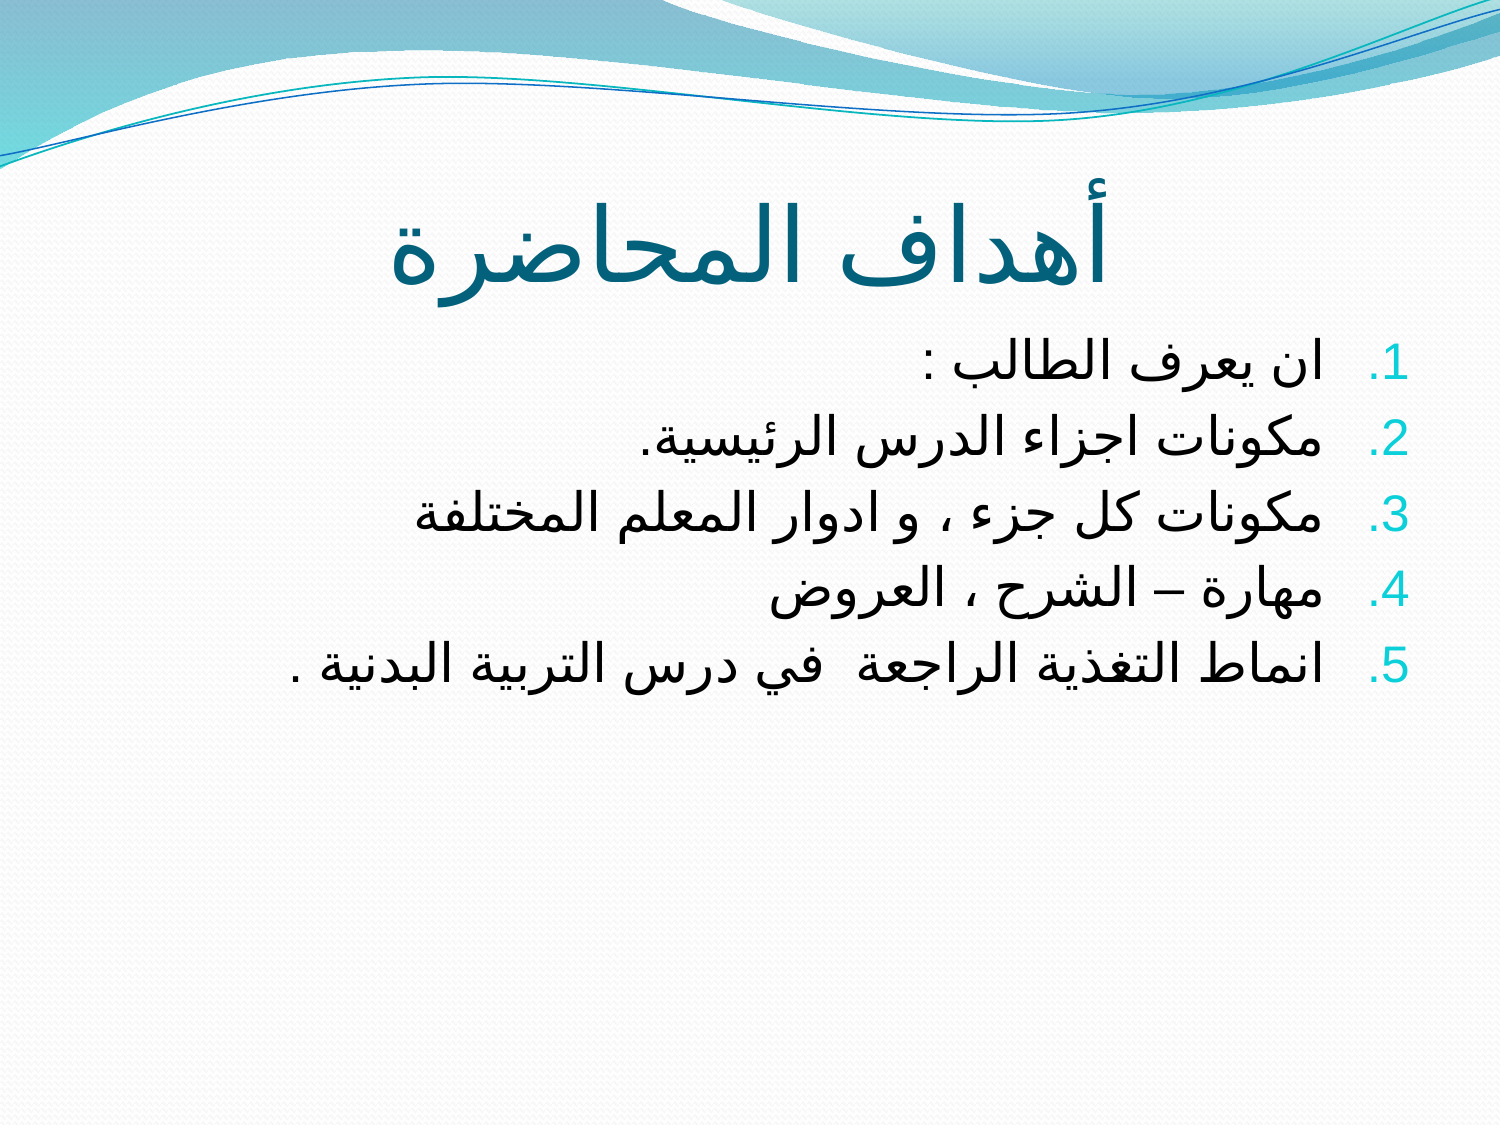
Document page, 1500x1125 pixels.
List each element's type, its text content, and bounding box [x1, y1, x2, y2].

list ان يعرف الطالب : مكونات اجزاء الدرس الرئيسية. مكونات كل جزء ، و ادوار المعلم المختلفة مهارة – الشرح ، العروض انماط التغذية الراجعة في درس التربية البدنية . [75, 317, 1425, 1038]
title أهداف المحاضرة [75, 115, 1425, 304]
